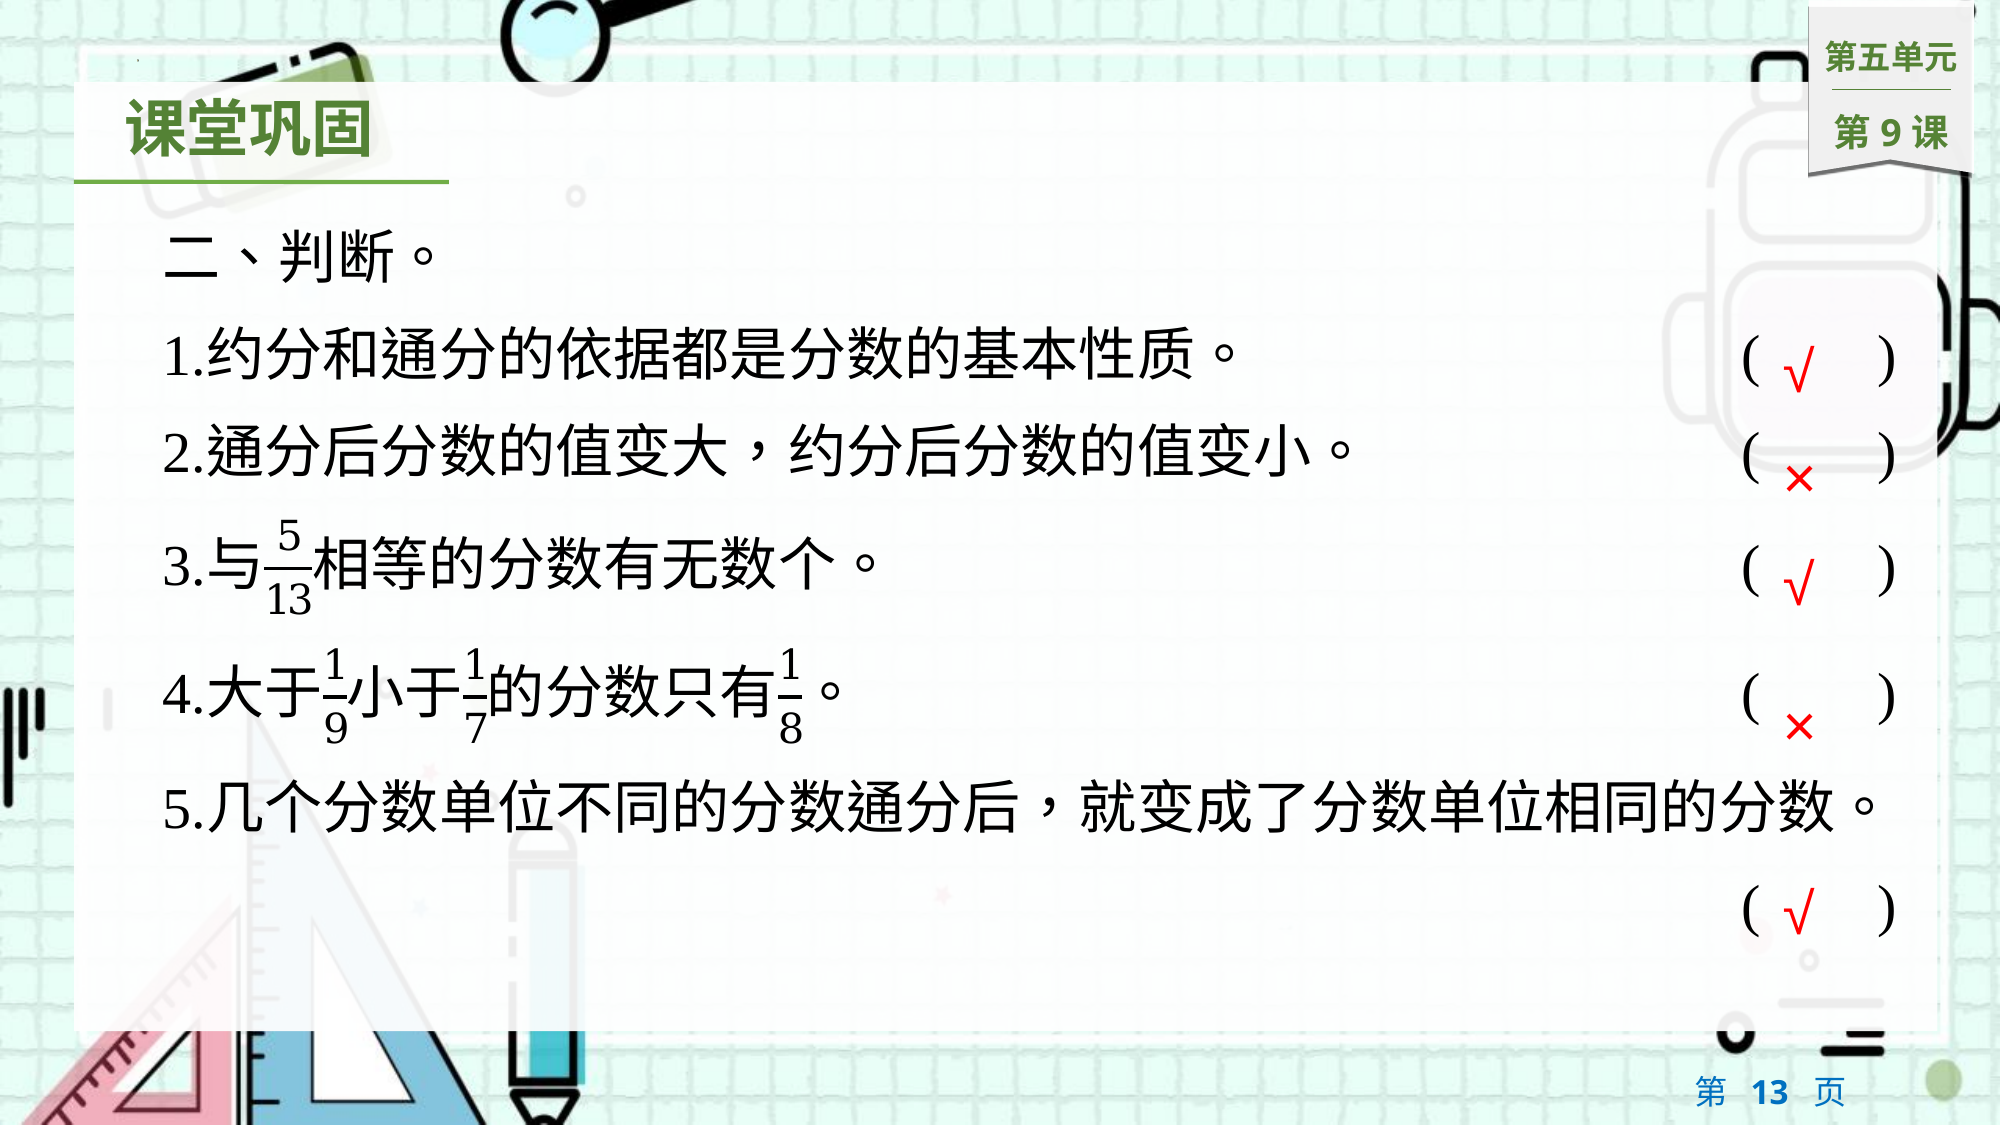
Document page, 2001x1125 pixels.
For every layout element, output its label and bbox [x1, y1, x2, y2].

text_box [162, 209, 1900, 988]
picture [0, 0, 2000, 1125]
picture [1938, 168, 1971, 176]
